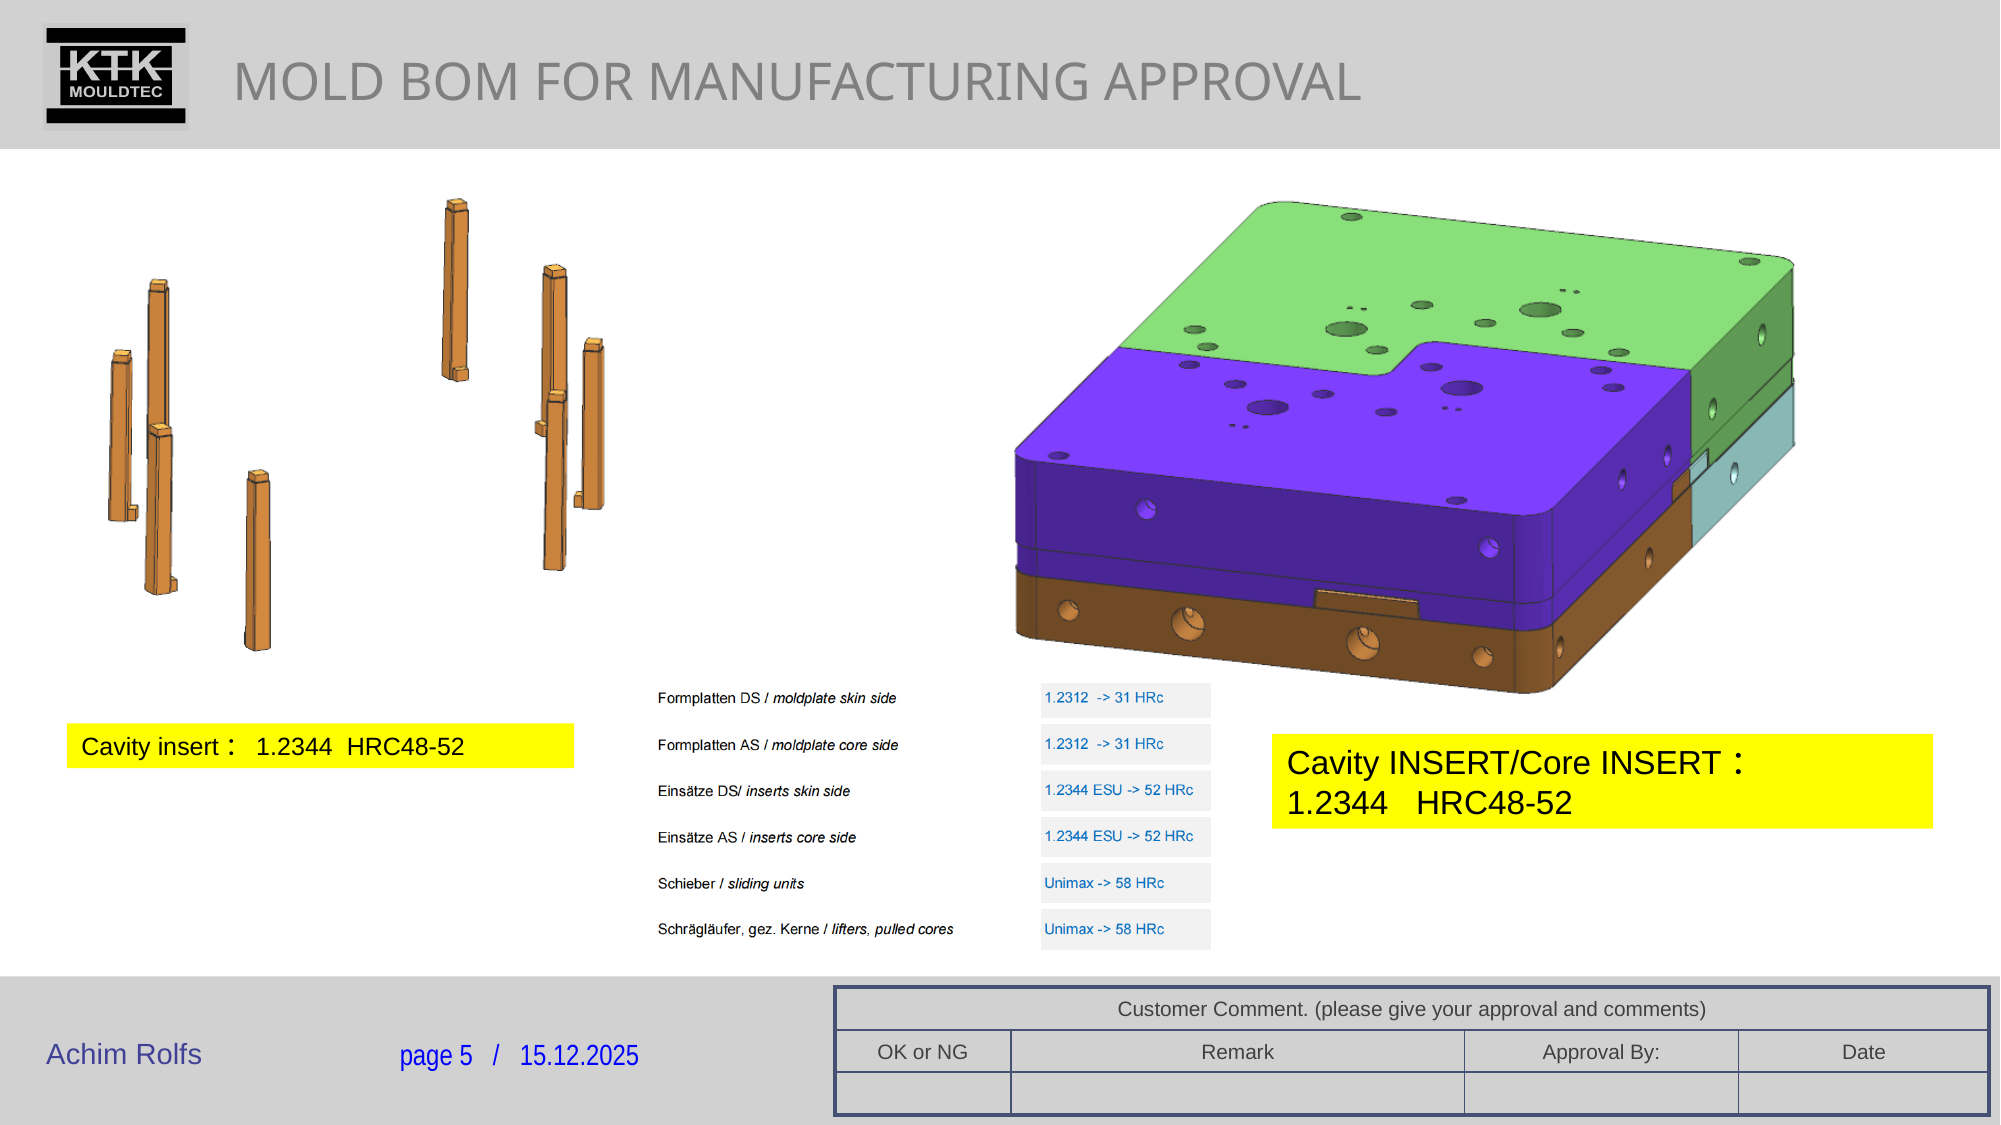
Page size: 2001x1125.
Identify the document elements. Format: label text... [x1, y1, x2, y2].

picture [639, 172, 1823, 953]
text_box page 5 / 15.12.2025 [370, 1011, 670, 1066]
picture [19, 160, 780, 679]
text_box Cavity insert：1.2344 HRC48-52 [66, 723, 575, 769]
text_box Cavity INSERT/Core INSERT： 1.2344 HRC48-52 [1272, 733, 1934, 829]
